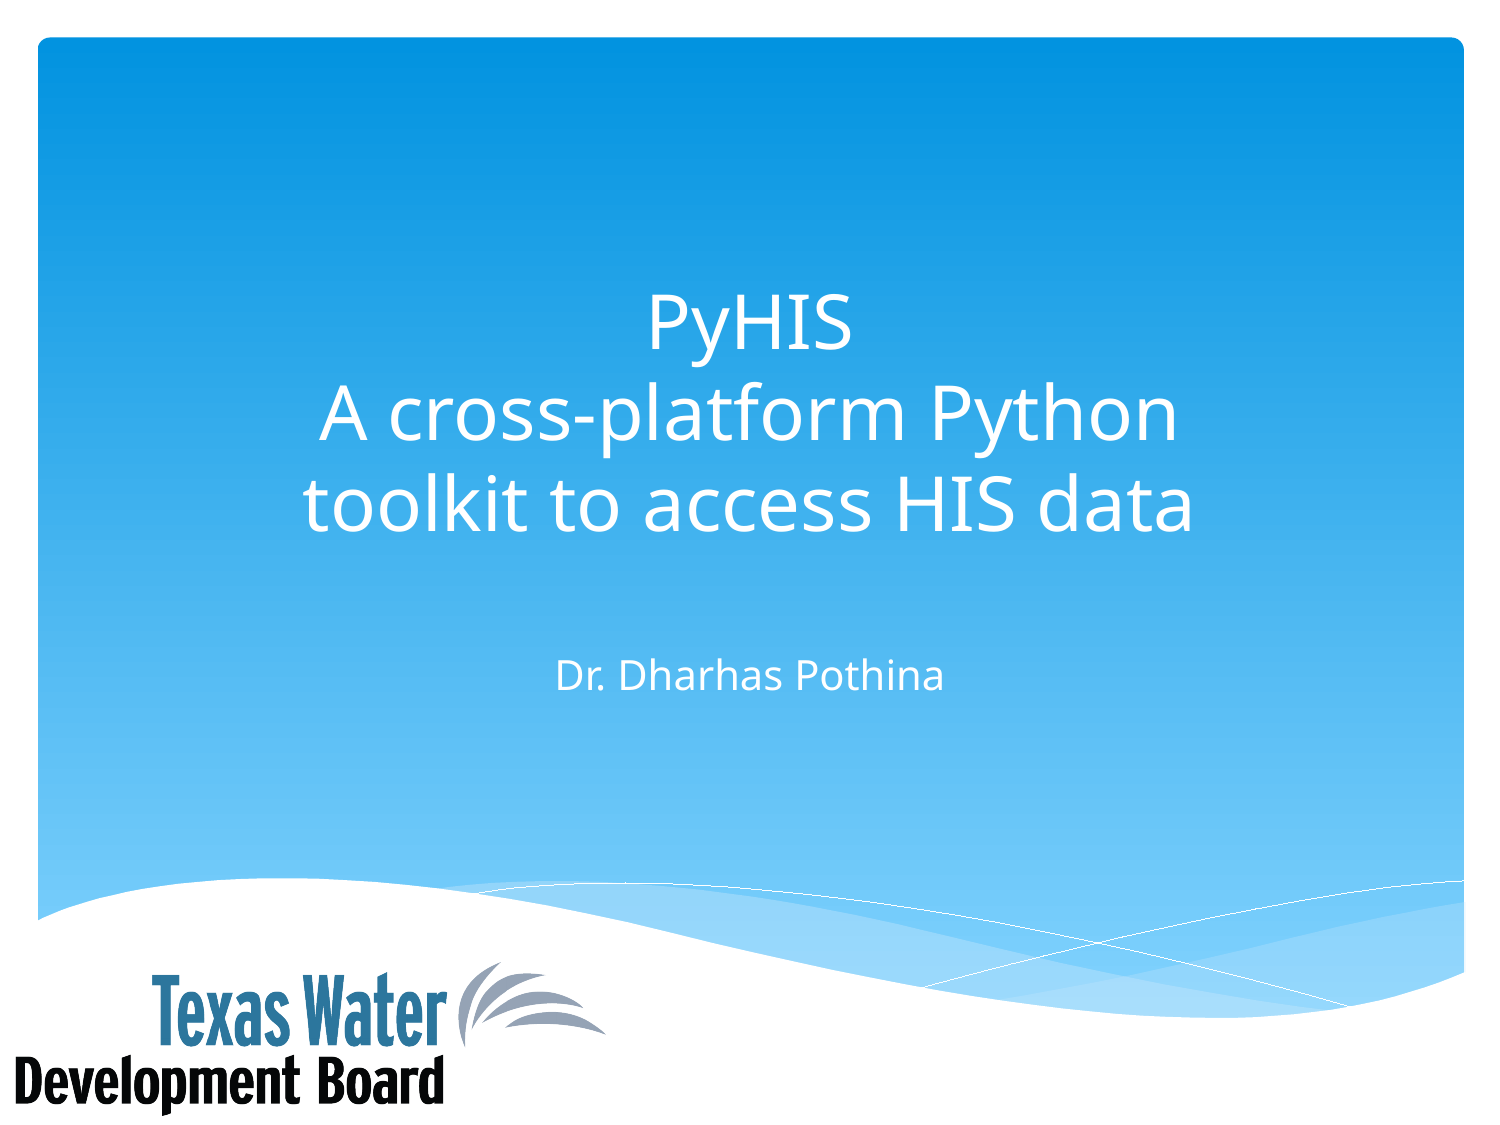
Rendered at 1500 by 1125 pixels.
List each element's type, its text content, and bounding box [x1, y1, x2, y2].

title PyHIS A cross-platform Python toolkit to access HIS data [112, 262, 1388, 555]
subtitle Dr. Dharhas Pothina [225, 583, 1275, 825]
picture [12, 961, 606, 1116]
